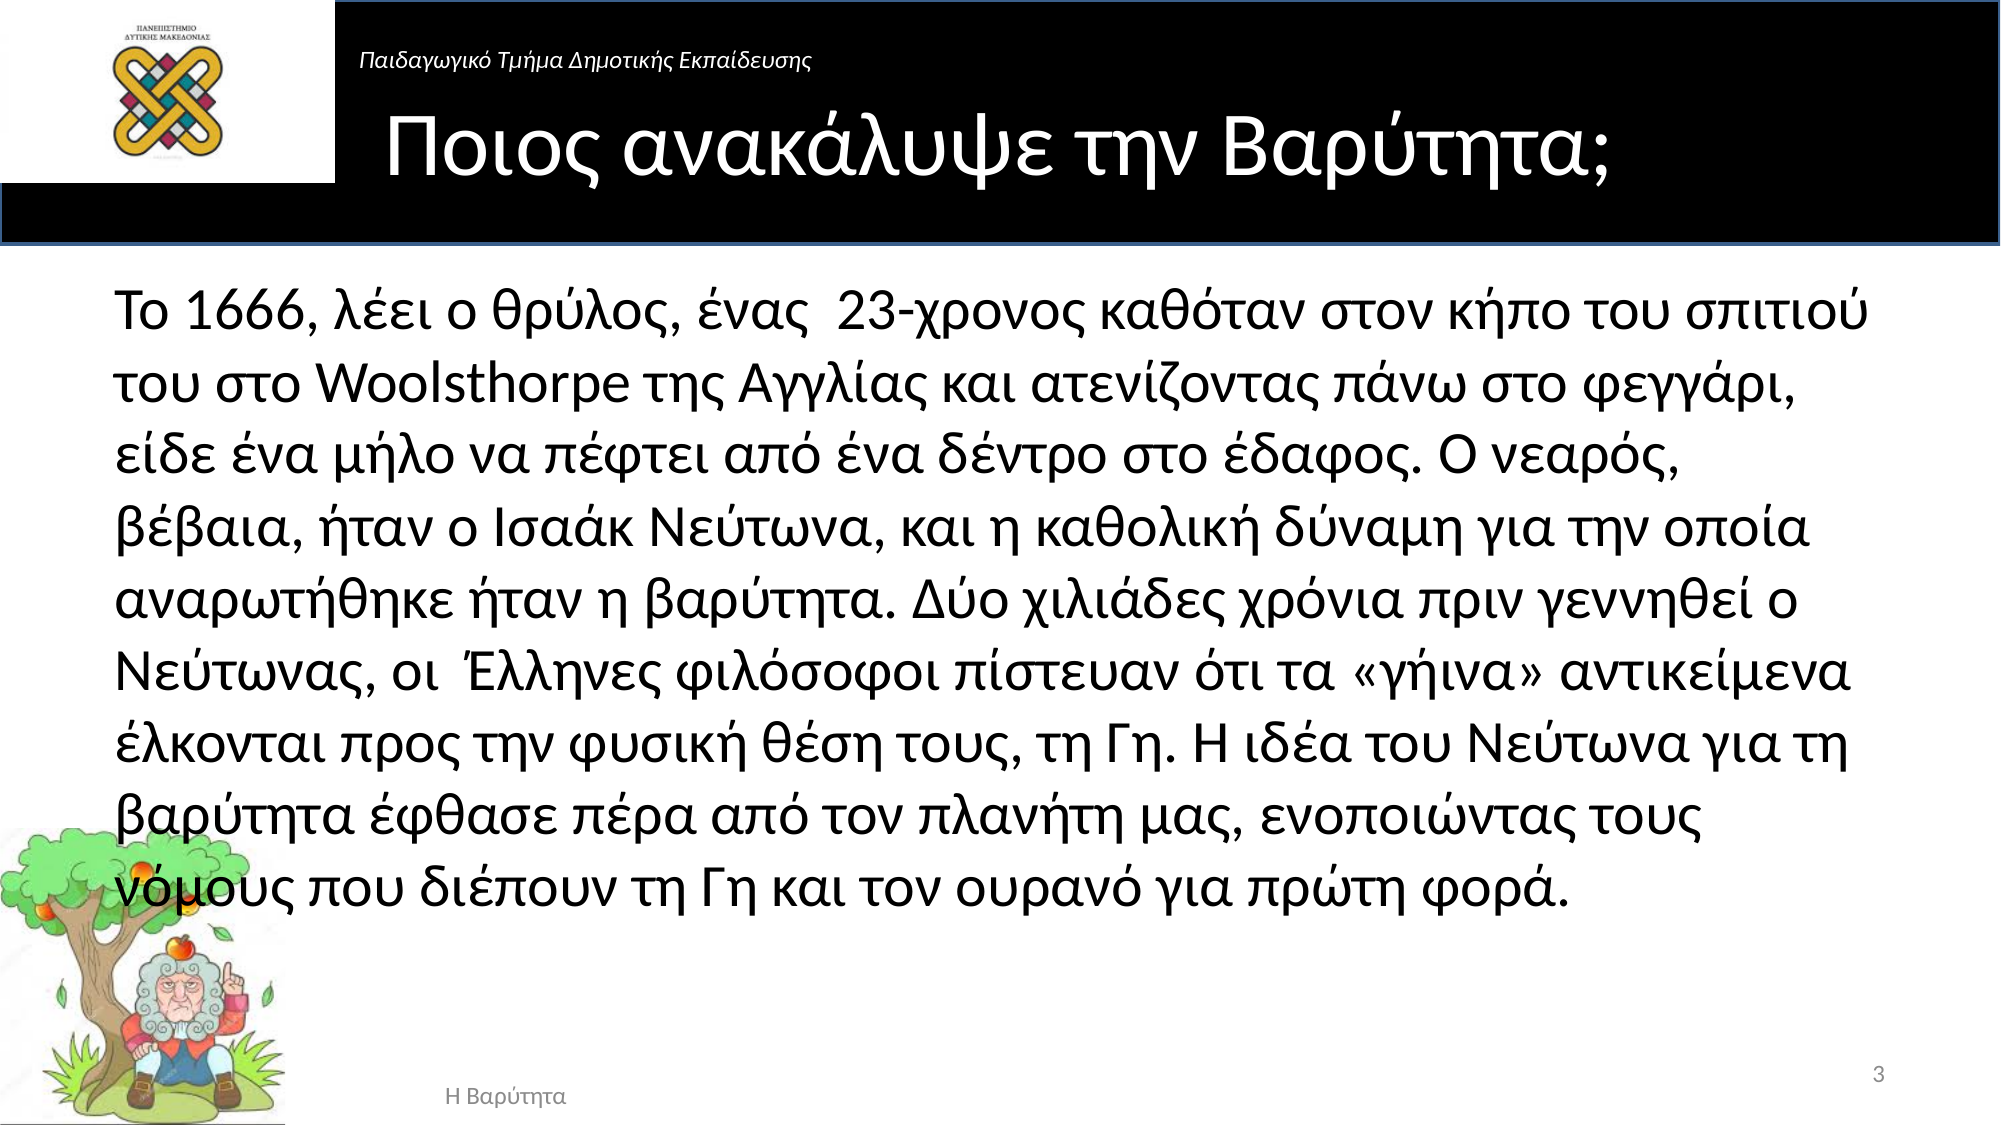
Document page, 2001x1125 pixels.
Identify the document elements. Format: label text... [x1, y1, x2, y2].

picture [0, 828, 286, 1125]
title Ποιος ανακάλυψε την Βαρύτητα; [99, 45, 1900, 233]
slide_number 3 [1433, 1042, 1900, 1103]
list Το 1666, λέει ο θρύλος, ένας 23-χρονος καθόταν στον κήπο του σπιτιού του στο Woolsthorpe της Αγγλίας και ατενίζοντας πάνω στο φεγγάρι, είδε ένα μήλο να πέφτει από ένα δέντρο στο έδαφος. Ο νεαρός, βέβαια, ήταν ο Ισαάκ Νεύτωνα, και η καθολική δύναμη για την οποία αναρωτήθηκε ήταν η βαρύτητα. Δύο χιλιάδες χρόνια πριν γεννηθεί ο Νεύτωνας, οι Έλληνες φιλόσοφοι πίστευαν ότι τα «γήινα» αντικείμενα έλκονται προς την φυσική θέση τους, τη Γη. Η ιδέα του Νεύτωνα για τη βαρύτητα έφθασε πέρα από τον πλανήτη μας, ενοποιώντας τους νόμους που διέπουν τη Γη και τον ουρανό για πρώτη φορά. [99, 262, 1900, 1005]
picture [0, 0, 335, 183]
footer Η Βαρύτητα [189, 1065, 823, 1125]
